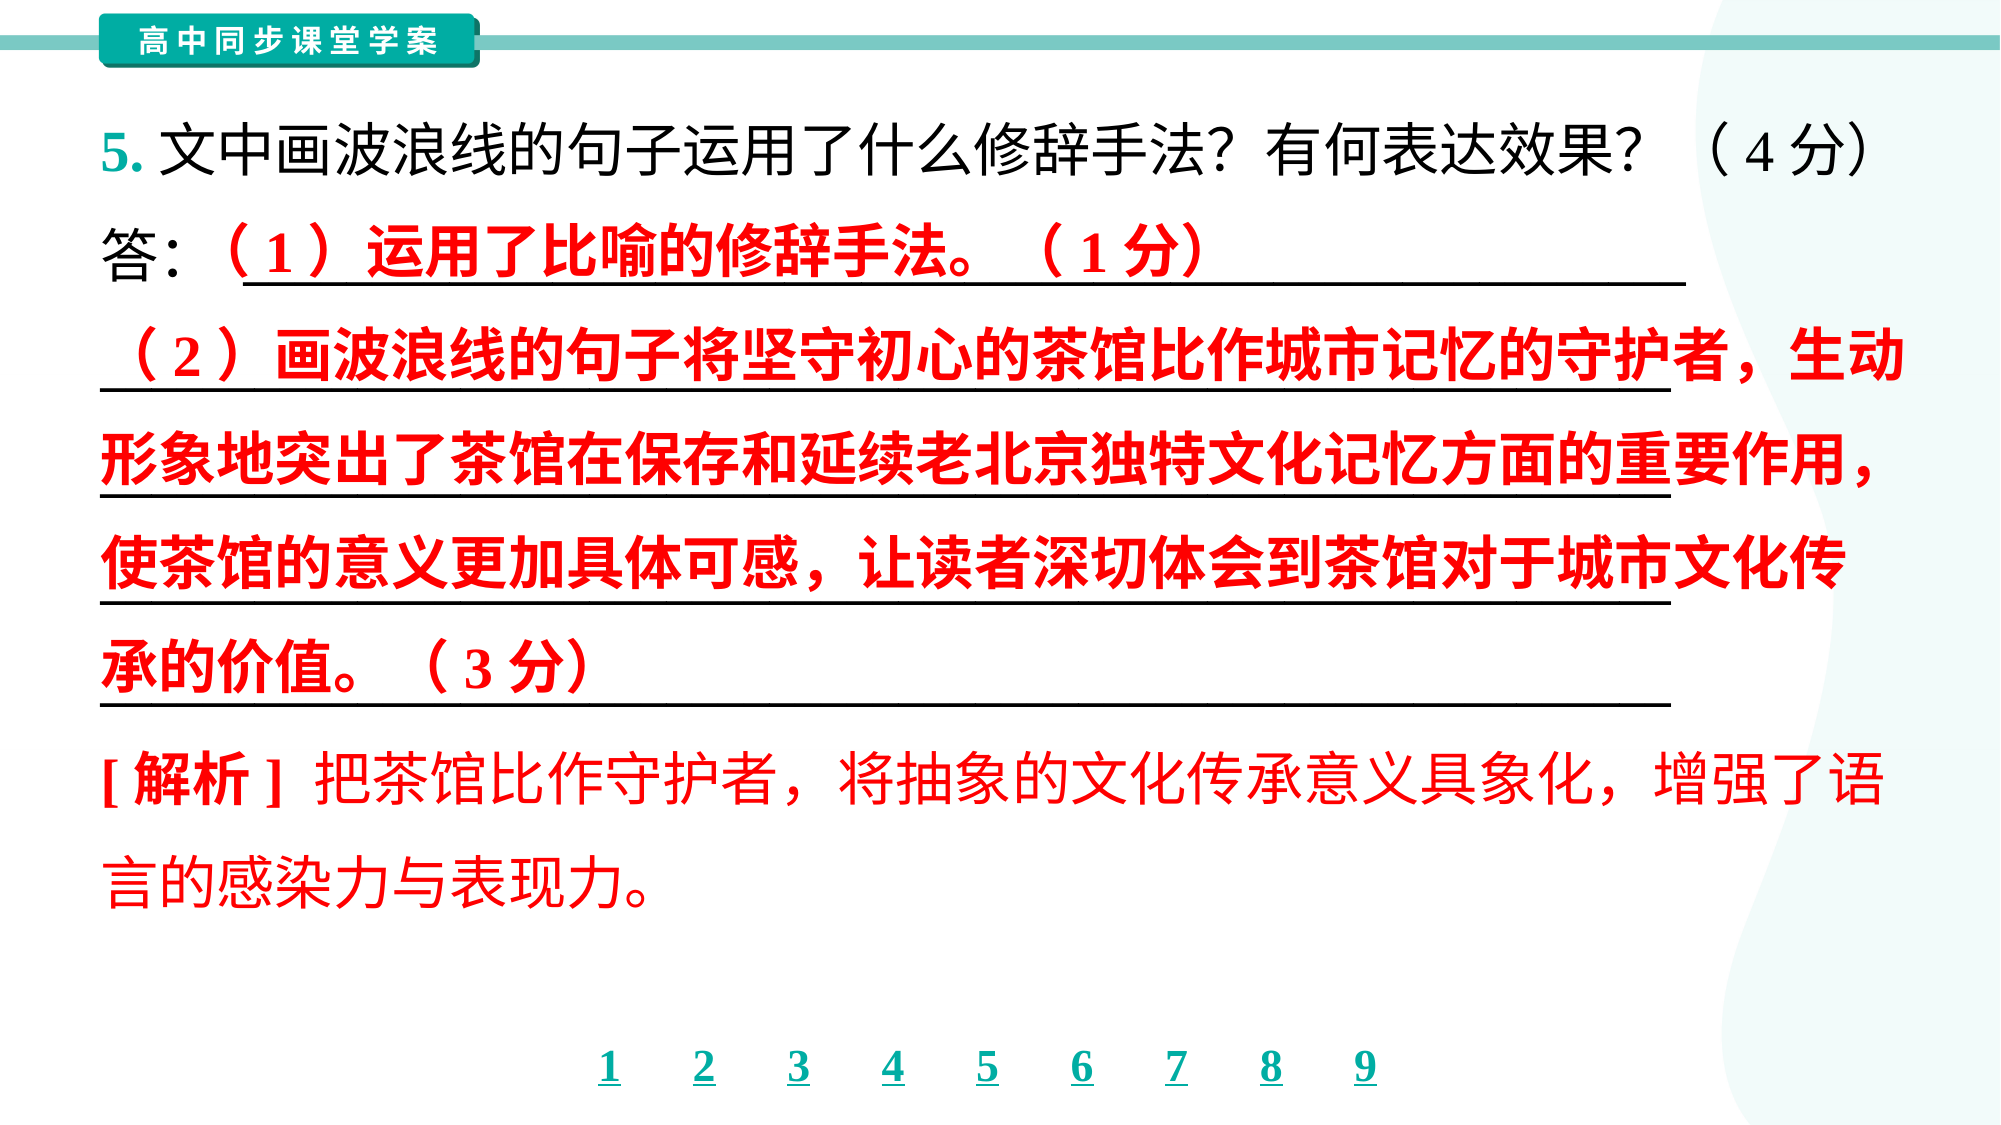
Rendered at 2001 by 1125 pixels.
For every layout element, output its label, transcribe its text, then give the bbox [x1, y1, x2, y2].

text_box [解析] 把茶馆比作守护者，将抽象的文化传承意义具象化，增强了语 言的感染力与表现力。 [100, 705, 1899, 906]
text_box 5.文中画波浪线的句子运用了什么修辞手法？有何表达效果？（4分） 答： ________________________________________________________ _____________________________________________________________ _____________________________________________________________ _____________________________________________________________ _____________________________________________________________ [100, 689, 1899, 695]
text_box 5.文中画波浪线的句子运用了什么修辞手法？有何表达效果？（4分） 答： ________________________________________________________ _____________________________________________________________ _____________________________________________________________ _____________________________________________________________ _____________________________________________________________ [100, 76, 1899, 179]
picture [0, 0, 2000, 1125]
text_box （1）运用了比喻的修辞手法。（1分） （2）画波浪线的句子将坚守初心的茶馆比作城市记忆的守护者，生动 形象地突出了茶馆在保存和延续老北京独特文化记忆方面的重要作用， 使茶馆的意义更加具体可感，让读者深切体会到茶馆对于城市文化传 承的价值。（3分） [100, 179, 1899, 689]
